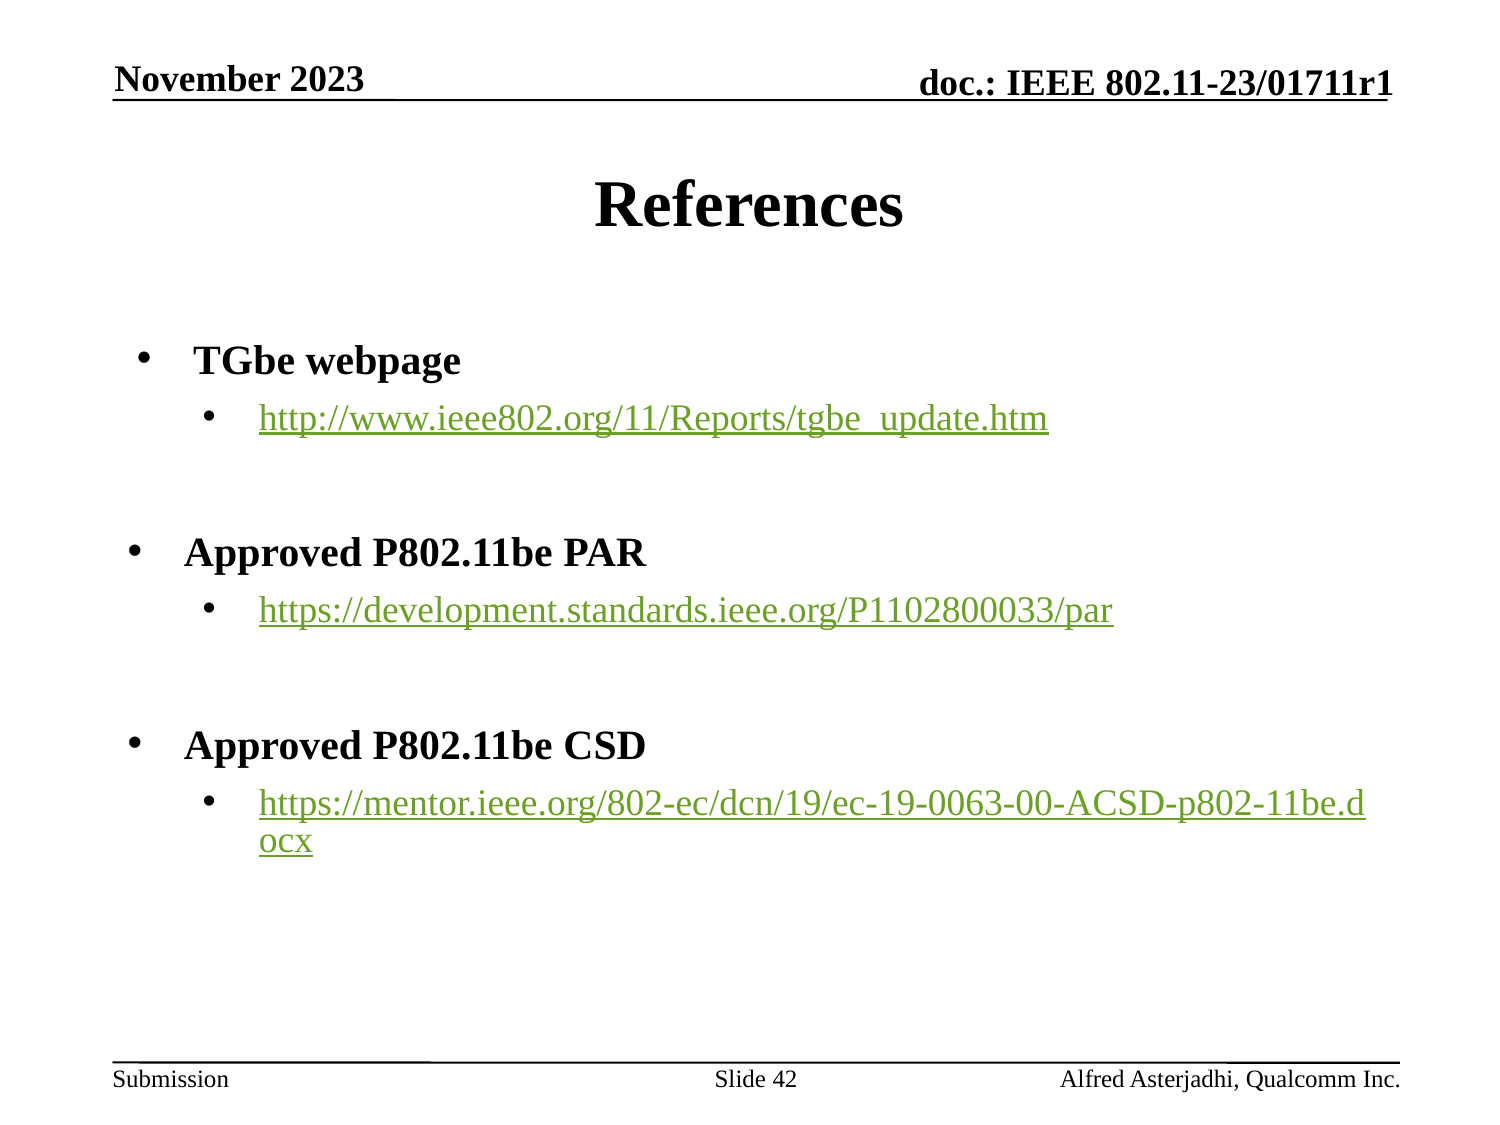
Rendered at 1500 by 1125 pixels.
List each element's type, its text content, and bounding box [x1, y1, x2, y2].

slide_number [114, 54, 493, 100]
slide_number Slide 42 [712, 1061, 800, 1123]
title References [112, 112, 1388, 288]
footer Alfred Asterjadhi, Qualcomm Inc. [878, 1061, 1402, 1093]
list TGbe webpage http://www.ieee802.org/11/Reports/tgbe_update.htm Approved P802.11be PAR https://development.standards.ieee.org/P1102800033/par Approved P802.11be CSD https://mentor.ieee.org/802-ec/dcn/19/ec-19-0063-00-ACSD-p802-11be.docx [112, 324, 1388, 1000]
